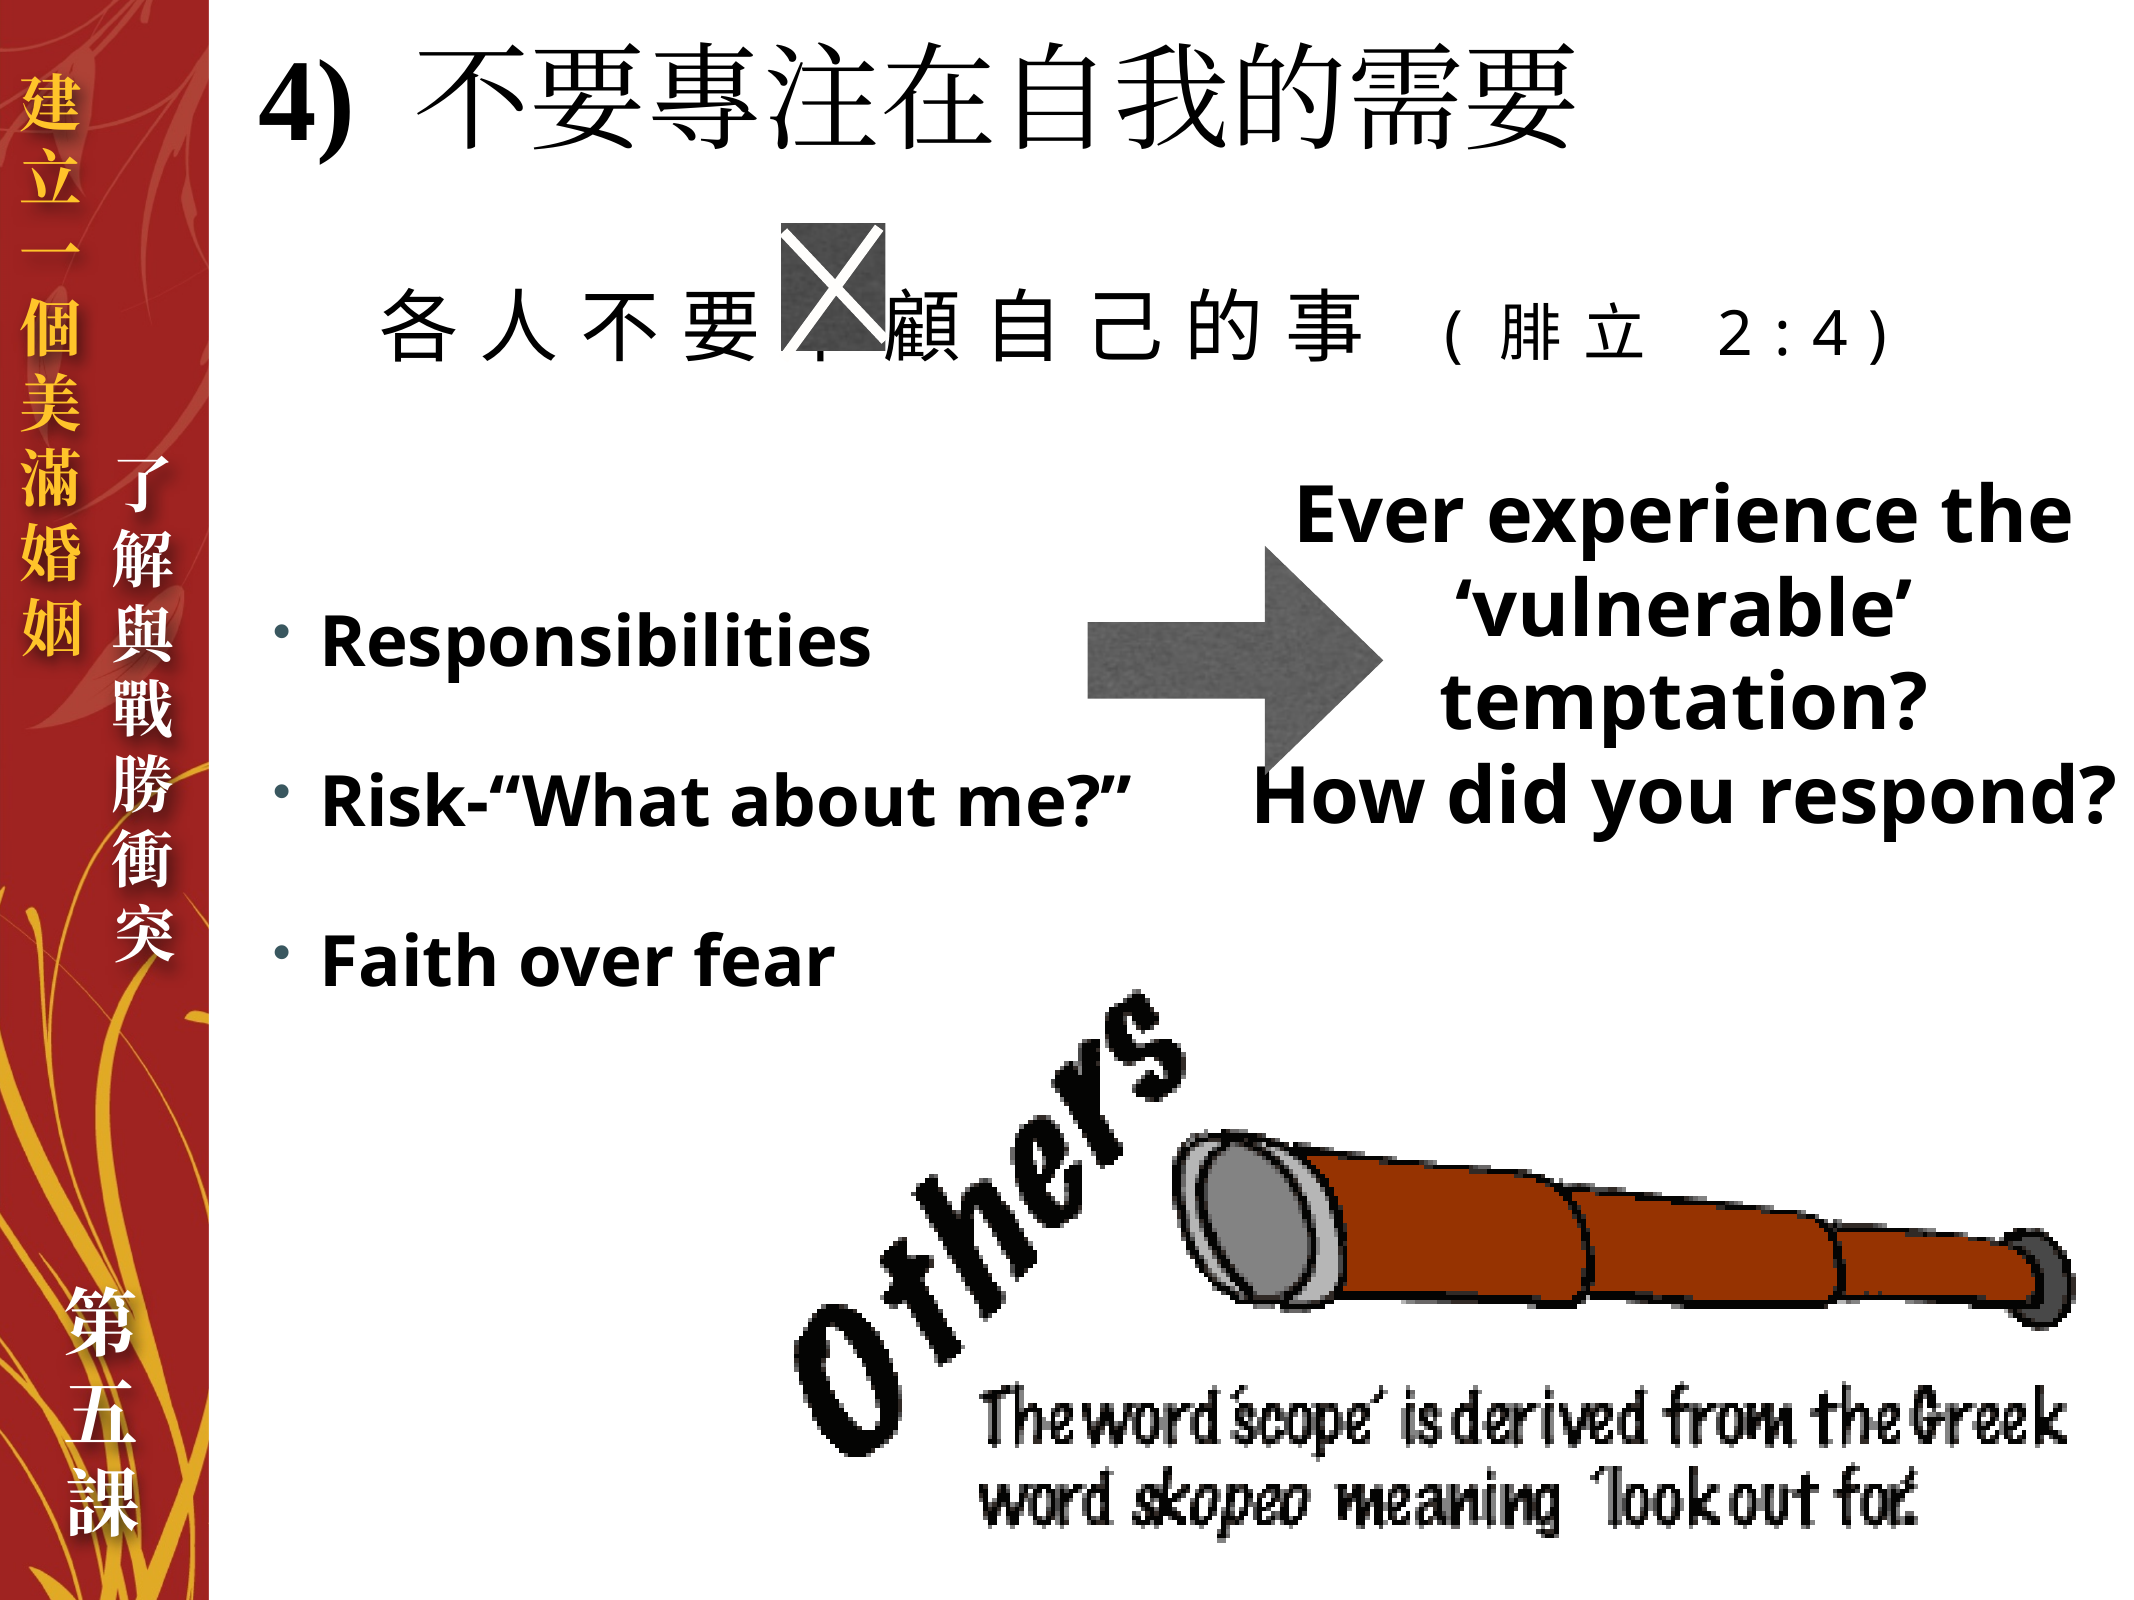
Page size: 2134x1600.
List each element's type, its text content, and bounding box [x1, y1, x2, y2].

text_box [1087, 455, 2134, 855]
text_box 各人不要單顧自己的事 (腓立 2:4) [370, 246, 1897, 380]
picture [0, 0, 208, 1600]
title 4) 不要專注在自我的需要 [257, 0, 2134, 204]
picture [768, 922, 2076, 1543]
list Responsibilities Risk-“What about me?” Faith over fear [264, 303, 1932, 1295]
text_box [780, 223, 886, 360]
